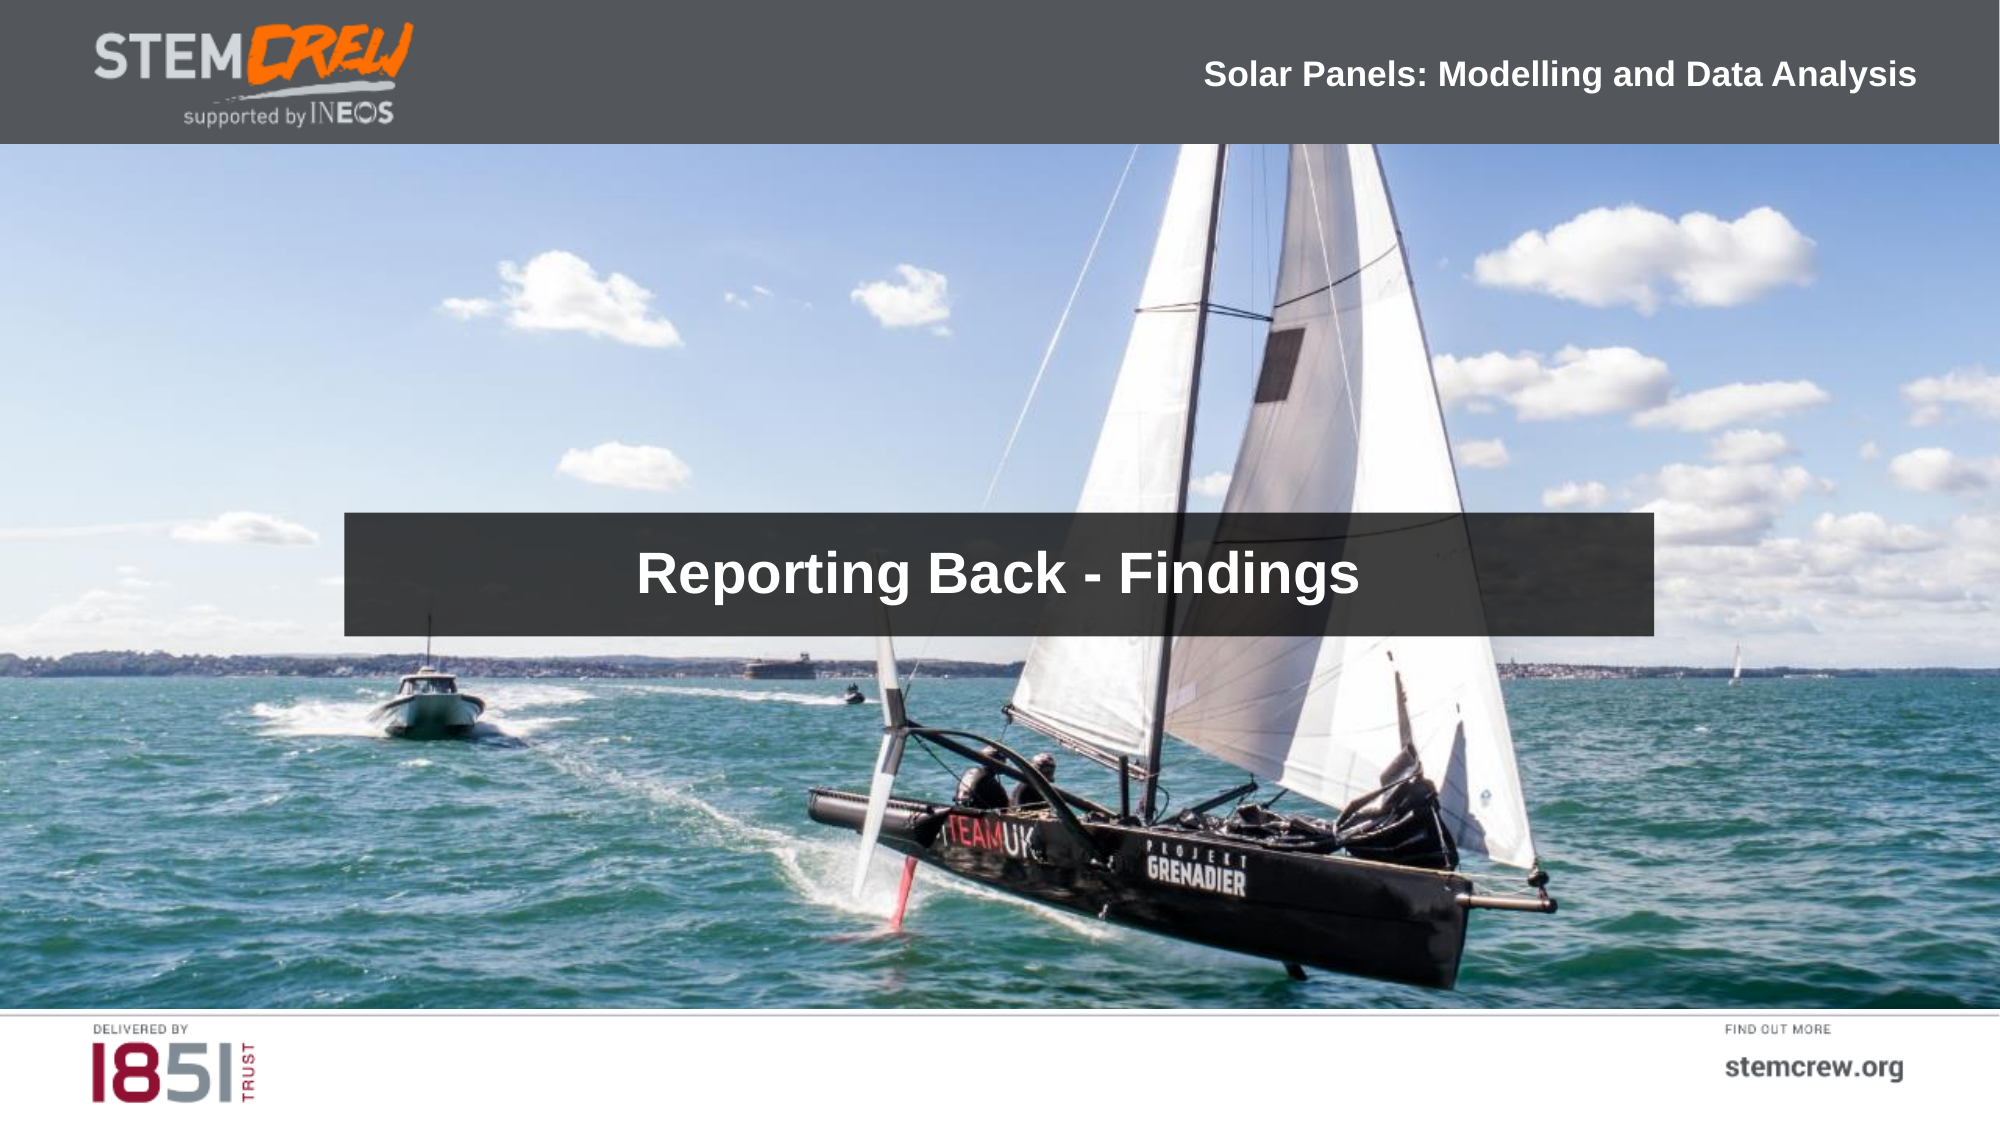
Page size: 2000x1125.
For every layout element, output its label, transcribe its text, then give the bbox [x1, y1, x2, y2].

text_box Solar Panels: Modelling and Data Analysis [1015, 48, 1928, 94]
picture [0, 1012, 2000, 1125]
picture [0, 0, 2000, 1009]
